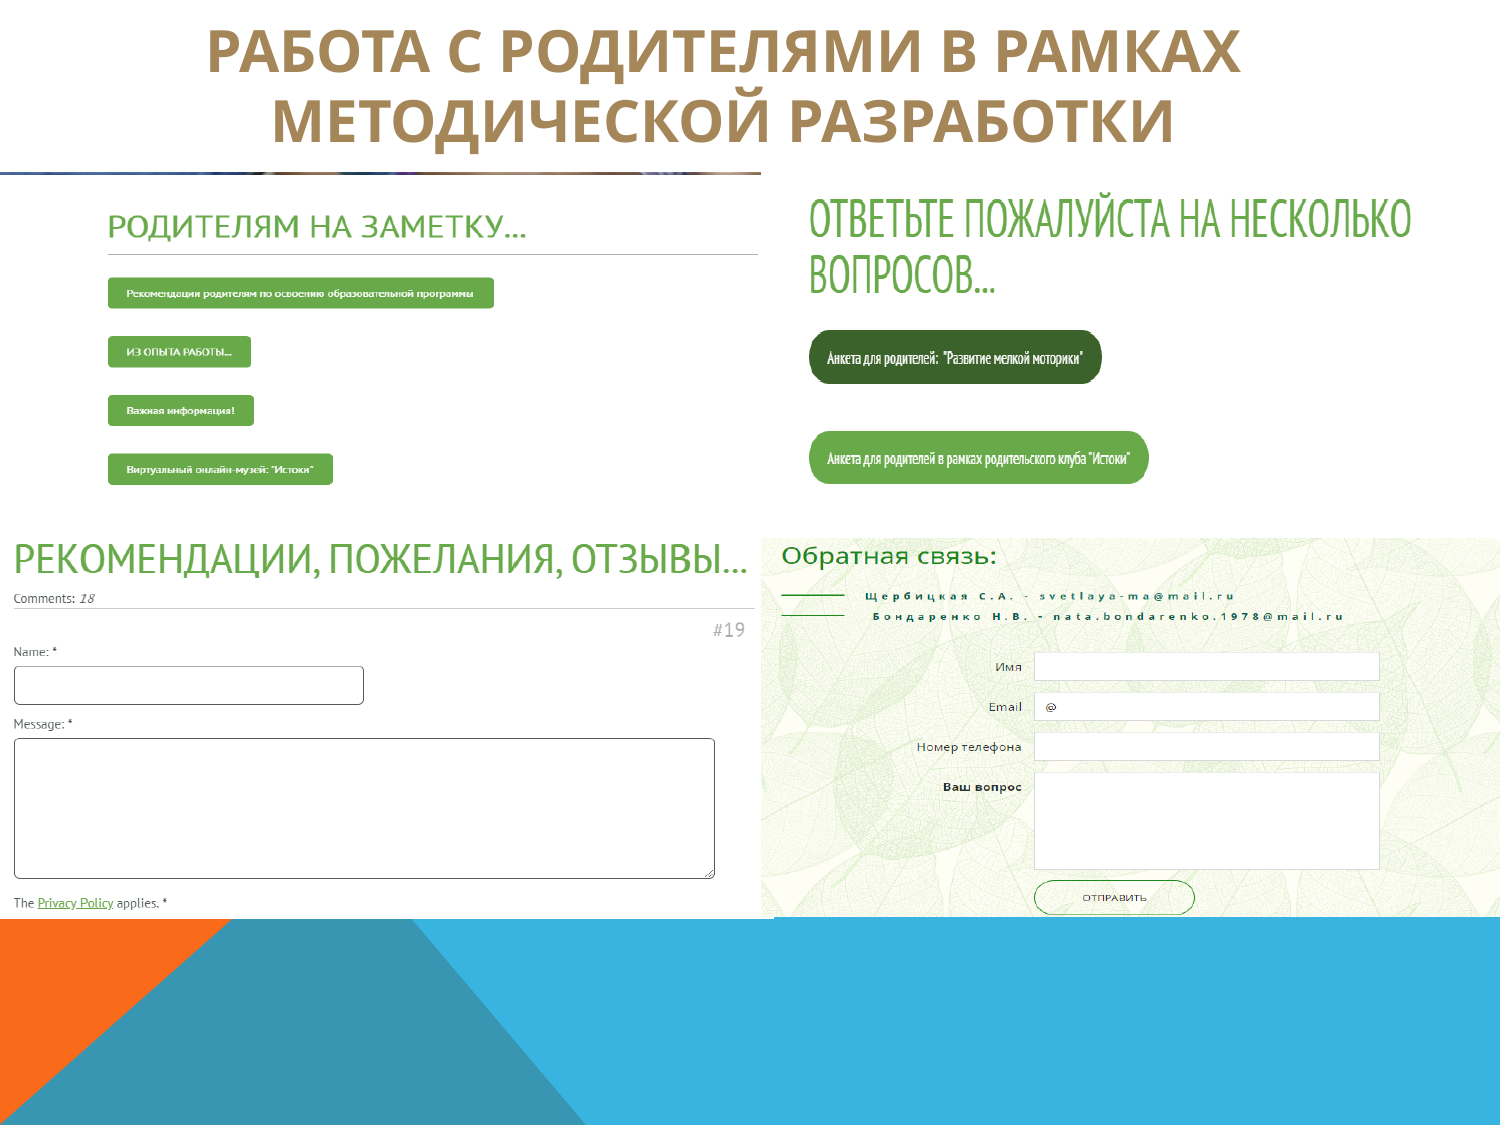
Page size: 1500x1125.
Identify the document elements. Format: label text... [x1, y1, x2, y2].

picture [0, 154, 1448, 504]
title Работа с родителями в рамках методической разработки [0, 0, 1447, 171]
picture [0, 538, 1500, 919]
